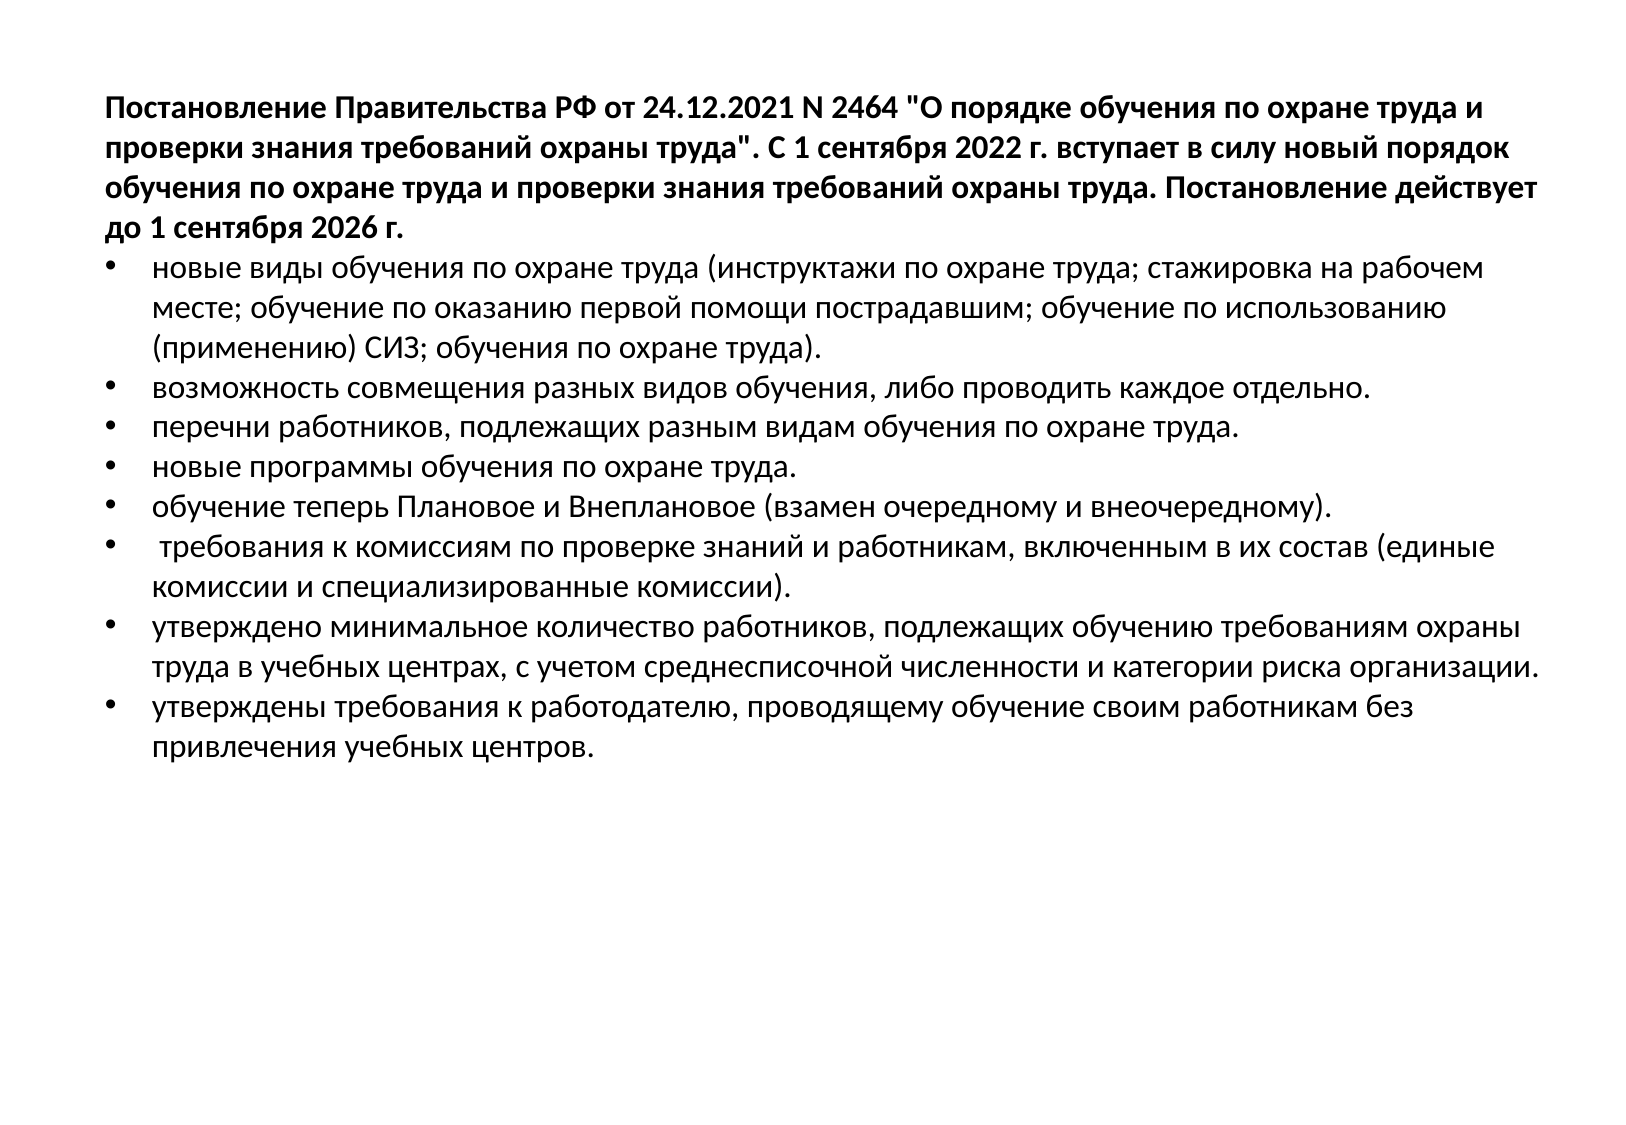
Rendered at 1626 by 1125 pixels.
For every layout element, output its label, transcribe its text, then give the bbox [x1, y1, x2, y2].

text_box Постановление Правительства РФ от 24.12.2021 N 2464 "О порядке обучения по охране труда и проверки знания требований охраны труда". С 1 сентября 2022 г. вступает в силу новый порядок обучения по охране труда и проверки знания требований охраны труда. Постановление действует до 1 сентября 2026 г. новые виды обучения по охране труда (инструктажи по охране труда; стажировка на рабочем месте; обучение по оказанию первой помощи пострадавшим; обучение по использованию (применению) СИЗ; обучения по охране труда). возможность совмещения разных видов обучения, либо проводить каждое отдельно. перечни работников, подлежащих разным видам обучения по охране труда. новые программы обучения по охране труда. обучение теперь Плановое и Внеплановое (взамен очередному и внеочередному). требования к комиссиям по проверке знаний и работникам, включенным в их состав (единые комиссии и специализированные комиссии). утверждено минимальное количество работников, подлежащих обучению требованиям охраны труда в учебных центрах, с учетом среднесписочной численности и категории риска организации. утверждены требования к работодателю, проводящему обучение своим работникам без привлечения учебных центров. [90, 77, 1572, 772]
